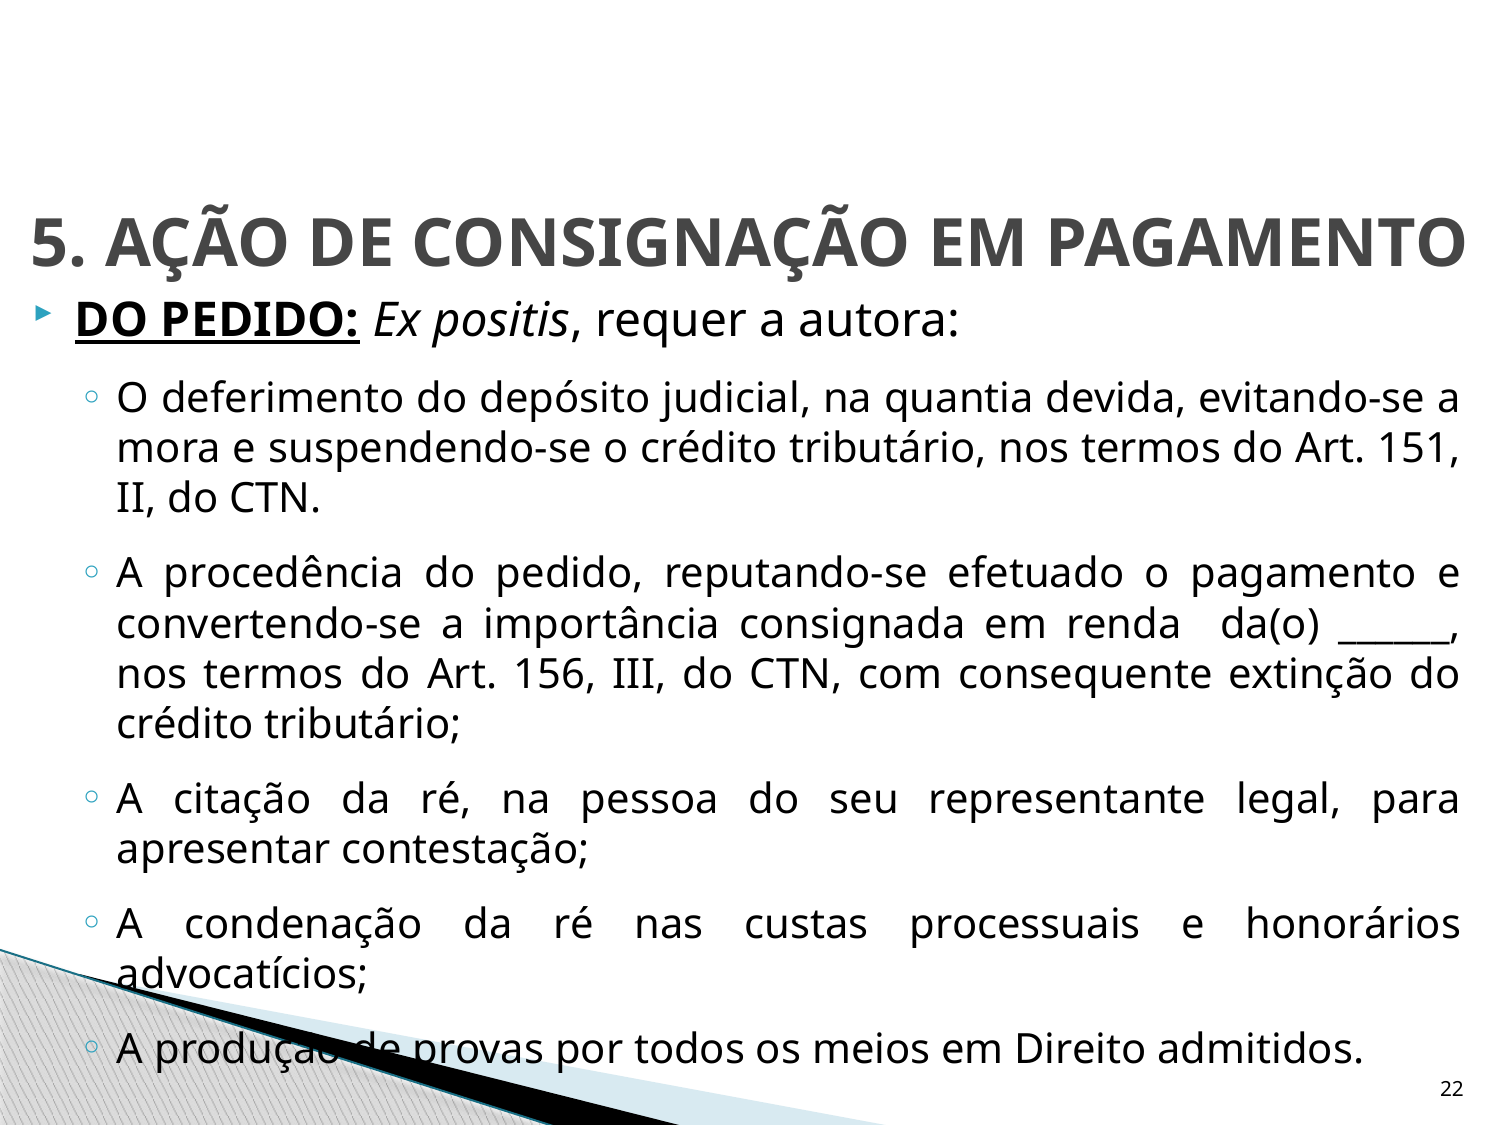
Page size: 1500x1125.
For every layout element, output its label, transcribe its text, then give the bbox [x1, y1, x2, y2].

footer [718, 1051, 1105, 1112]
list DO PEDIDO: Ex positis, requer a autora: O deferimento do depósito judicial, na quantia devida, evitando-se a mora e suspendendo-se o crédito tributário, nos termos do Art. 151, II, do CTN. A procedência do pedido, reputando-se efetuado o pagamento e convertendo-se a importância consignada em renda da(o) ______, nos termos do Art. 156, III, do CTN, com consequente extinção do crédito tributário; A citação da ré, na pessoa do seu representante legal, para apresentar contestação; A condenação da ré nas custas processuais e honorários advocatícios; A produção de provas por todos os meios em Direito admitidos. [0, 280, 1477, 1032]
title 5. AÇÃO DE CONSIGNAÇÃO EM PAGAMENTO [0, 199, 1500, 282]
slide_number 22 [1418, 1051, 1479, 1112]
